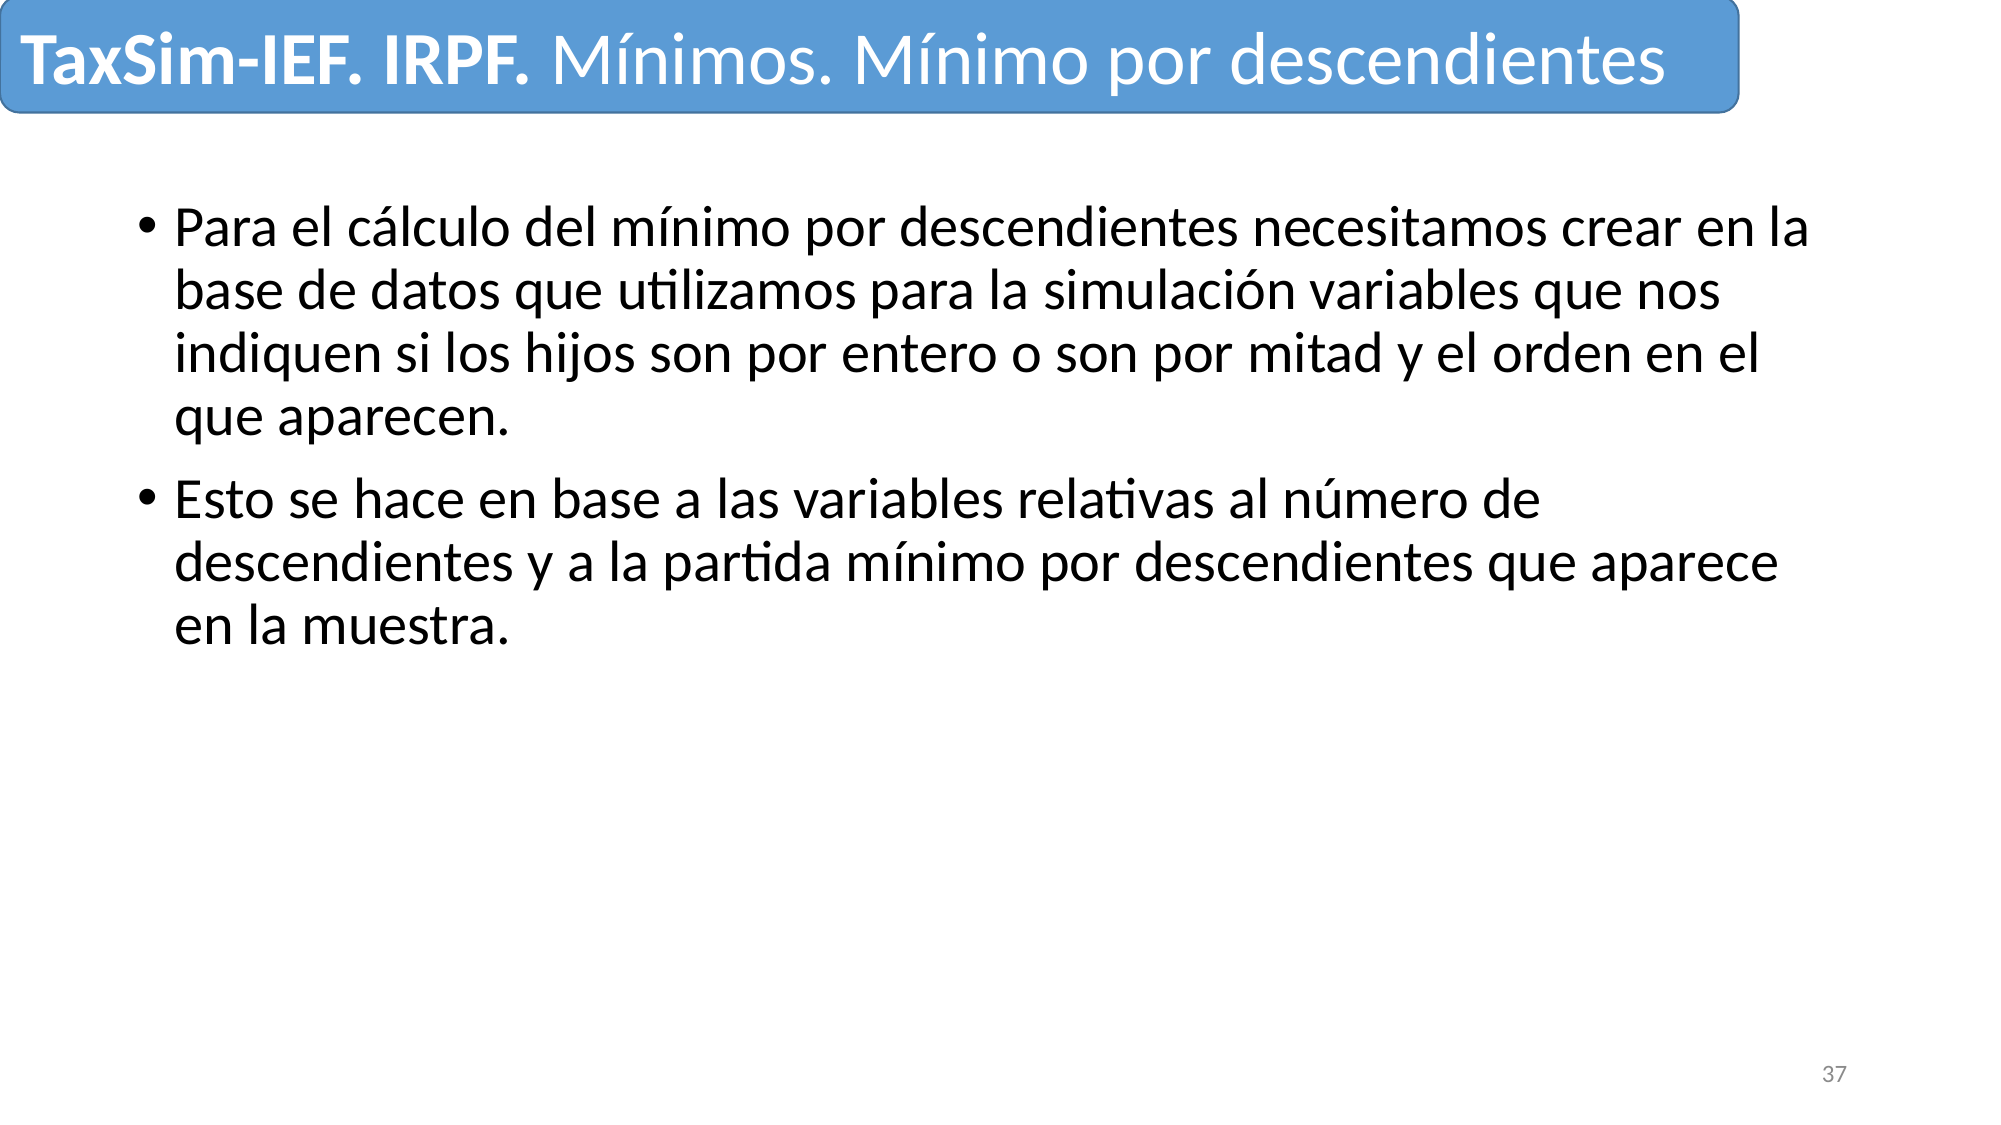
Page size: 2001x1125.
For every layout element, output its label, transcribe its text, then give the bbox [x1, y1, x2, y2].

text_box TaxSim-IEF. IRPF. Mínimos. Mínimo por descendientes [0, 0, 1740, 114]
slide_number 37 [1412, 1042, 1863, 1103]
list Para el cálculo del mínimo por descendientes necesitamos crear en la base de datos que utilizamos para la simulación variables que nos indiquen si los hijos son por entero o son por mitad y el orden en el que aparecen. Esto se hace en base a las variables relativas al número de descendientes y a la partida mínimo por descendientes que aparece en la muestra. [122, 188, 1848, 903]
